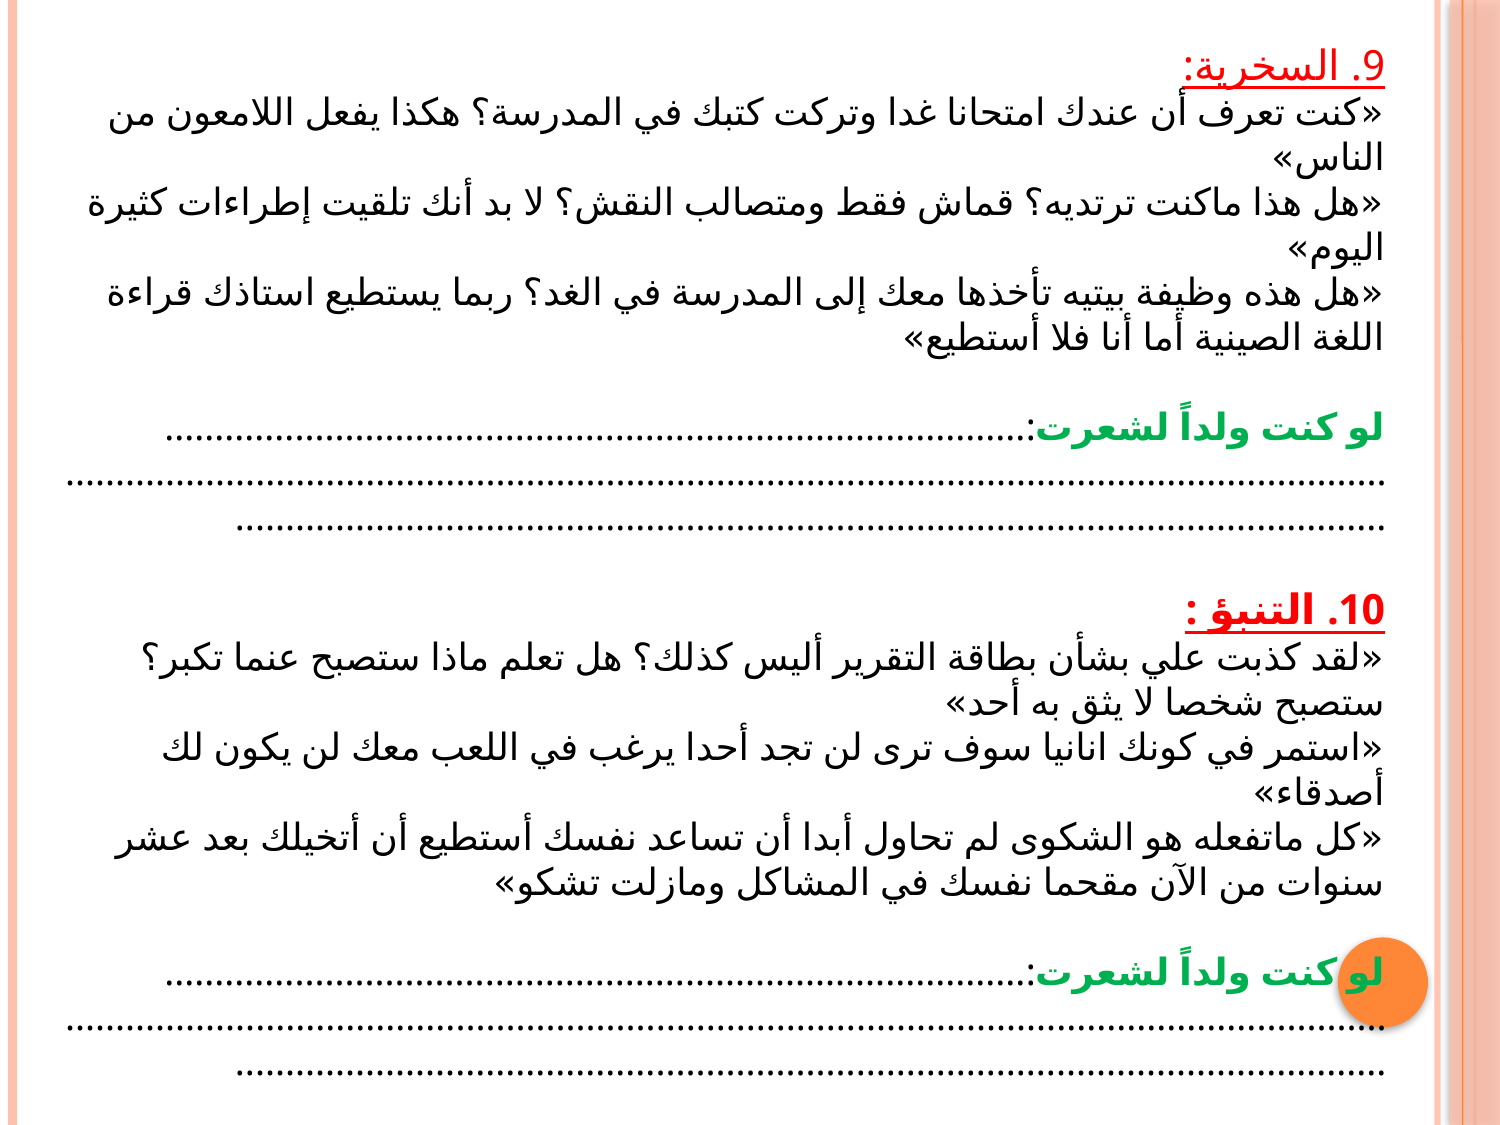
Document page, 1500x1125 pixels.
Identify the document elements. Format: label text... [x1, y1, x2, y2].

text_box 9. السخرية: «كنت تعرف أن عندك امتحانا غدا وتركت كتبك في المدرسة؟ هكذا يفعل اللامعون من الناس» «هل هذا ماكنت ترتديه؟ قماش فقط ومتصالب النقش؟ لا بد أنك تلقيت إطراءات كثيرة اليوم» «هل هذه وظيفة بيتيه تأخذها معك إلى المدرسة في الغد؟ ربما يستطيع استاذك قراءة اللغة الصينية أما أنا فلا أستطيع» لو كنت ولداً لشعرت:...................................................................................... ....................................................................................................................................................................................................................................................... 10. التنبؤ : «لقد كذبت علي بشأن بطاقة التقرير أليس كذلك؟ هل تعلم ماذا ستصبح عنما تكبر؟ ستصبح شخصا لا يثق به أحد» «استمر في كونك انانيا سوف ترى لن تجد أحدا يرغب في اللعب معك لن يكون لك أصدقاء» «كل ماتفعله هو الشكوى لم تحاول أبدا أن تساعد نفسك أستطيع أن أتخيلك بعد عشر سنوات من الآن مقحما نفسك في المشاكل ومازلت تشكو» لو كنت ولداً لشعرت:...................................................................................... ....................................................................................................................................................................................................................................................... [41, 30, 1400, 1125]
